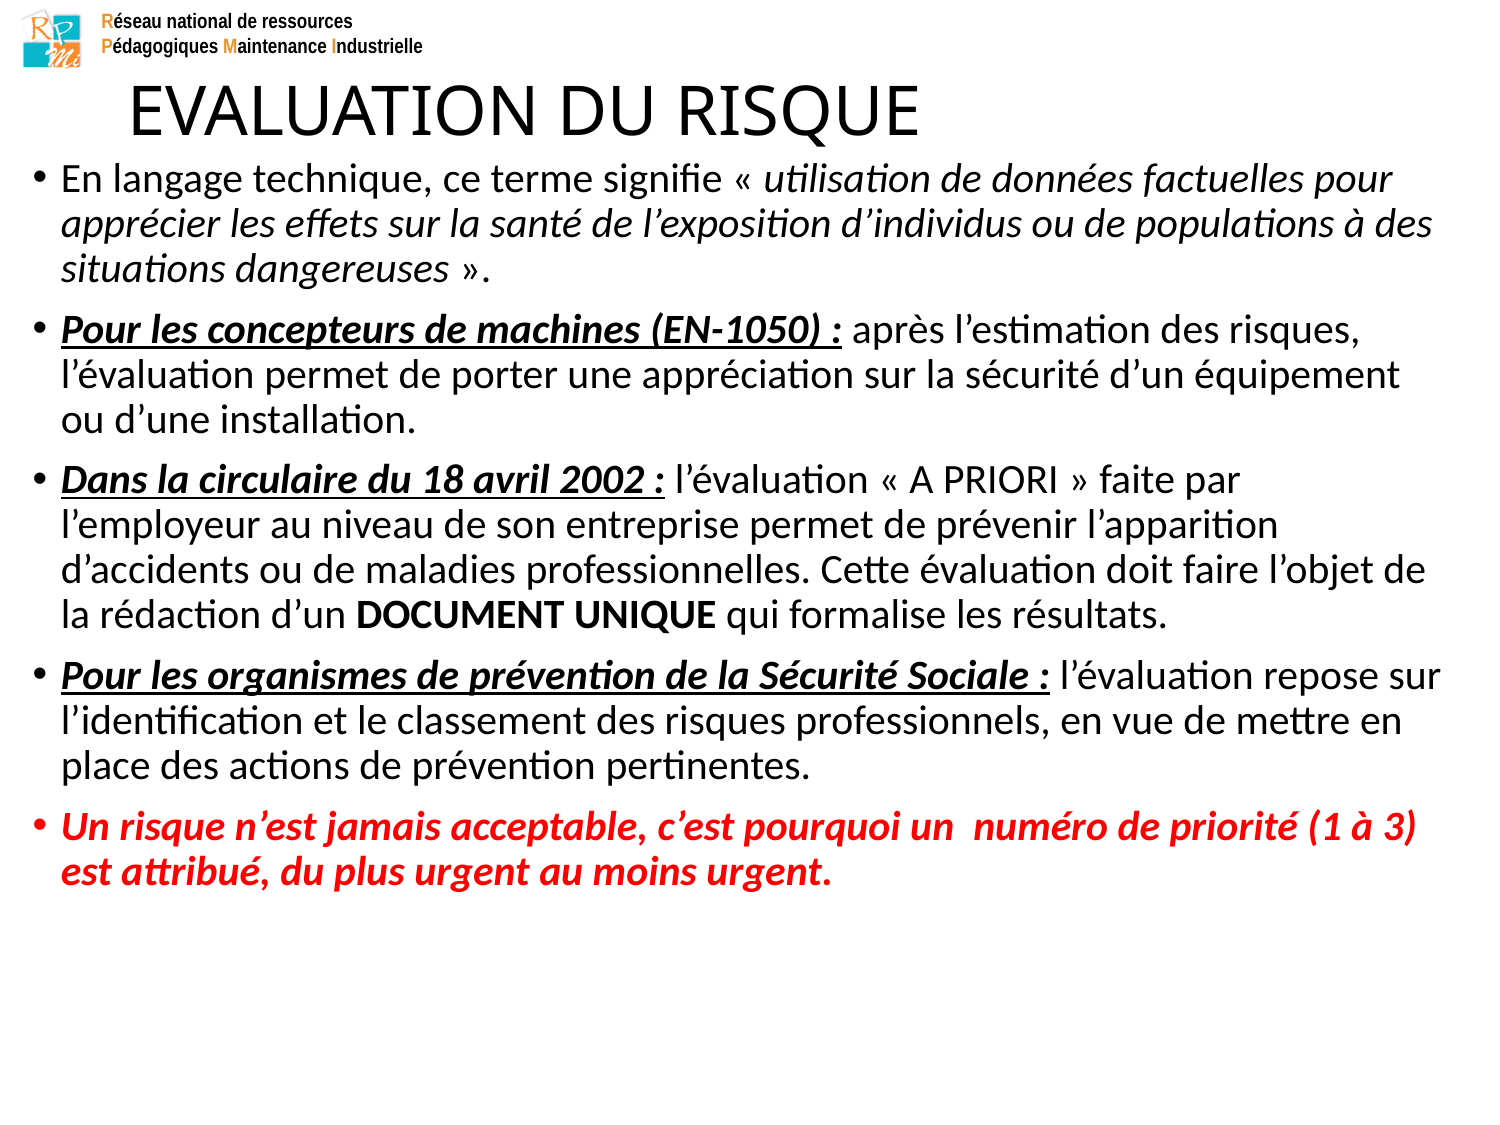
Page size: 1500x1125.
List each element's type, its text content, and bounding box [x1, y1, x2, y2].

list En langage technique, ce terme signifie « utilisation de données factuelles pour apprécier les effets sur la santé de l’exposition d’individus ou de populations à des situations dangereuses ». Pour les concepteurs de machines (EN-1050) : après l’estimation des risques, l’évaluation permet de porter une appréciation sur la sécurité d’un équipement ou d’une installation. Dans la circulaire du 18 avril 2002 : l’évaluation « A PRIORI » faite par l’employeur au niveau de son entreprise permet de prévenir l’apparition d’accidents ou de maladies professionnelles. Cette évaluation doit faire l’objet de la rédaction d’un DOCUMENT UNIQUE qui formalise les résultats. Pour les organismes de prévention de la Sécurité Sociale : l’évaluation repose sur l’identification et le classement des risques professionnels, en vue de mettre en place des actions de prévention pertinentes. Un risque n’est jamais acceptable, c’est pourquoi un numéro de priorité (1 à 3) est attribué, du plus urgent au moins urgent. [17, 148, 1459, 988]
picture [17, 7, 86, 72]
title EVALUATION DU RISQUE [112, 19, 1388, 148]
